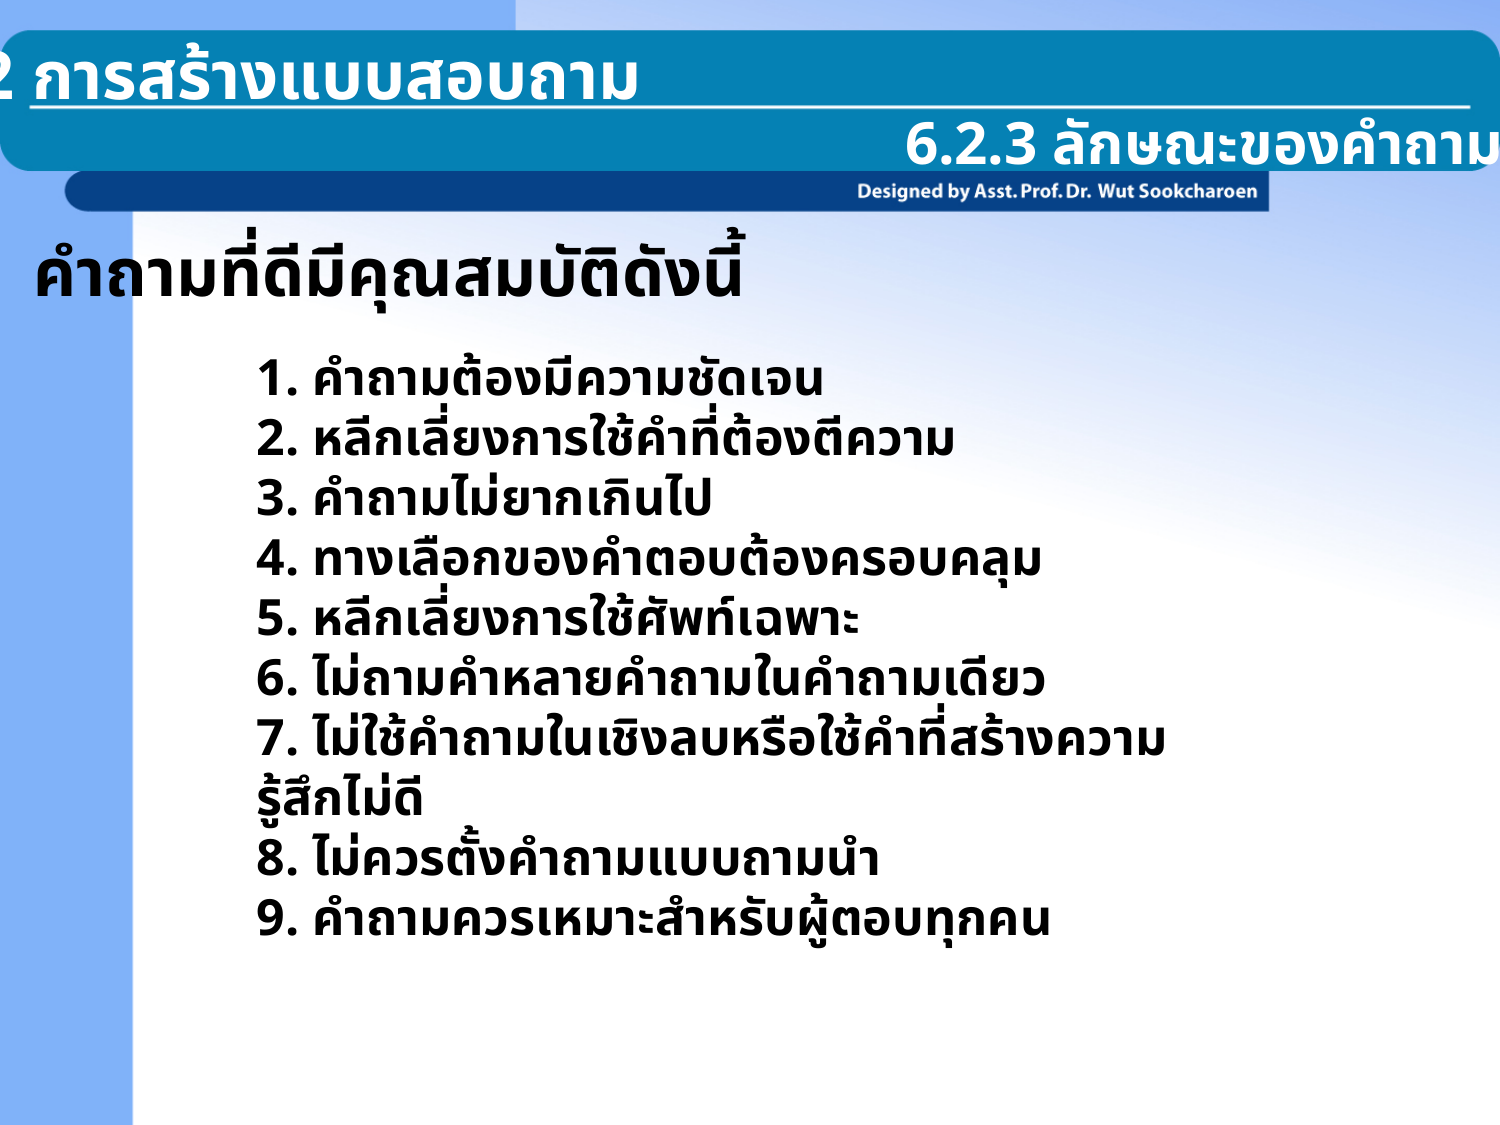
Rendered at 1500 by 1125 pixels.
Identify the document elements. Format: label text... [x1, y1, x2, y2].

text_box 6.2.3 ลักษณะของคำถามที่ดี [890, 98, 1500, 184]
text_box คำถามต้องมีความชัดเจน หลีกเลี่ยงการใช้คำที่ต้องตีความ คำถามไม่ยากเกินไป ทางเลือกของคำตอบต้องครอบคลุม หลีกเลี่ยงการใช้ศัพท์เฉพาะ ไม่ถามคำหลายคำถามในคำถามเดียว ไม่ใช้คำถามในเชิงลบหรือใช้คำที่สร้างความรู้สึกไม่ดี ไม่ควรตั้งคำถามแบบถามนำ คำถามควรเหมาะสำหรับผู้ตอบทุกคน [242, 338, 1258, 953]
picture [0, 149, 1500, 1125]
text_box 6.2 การสร้างแบบสอบถาม [0, 25, 657, 121]
picture [0, 0, 1500, 53]
text_box คำถามที่ดีมีคุณสมบัติดังนี้ [18, 222, 761, 318]
